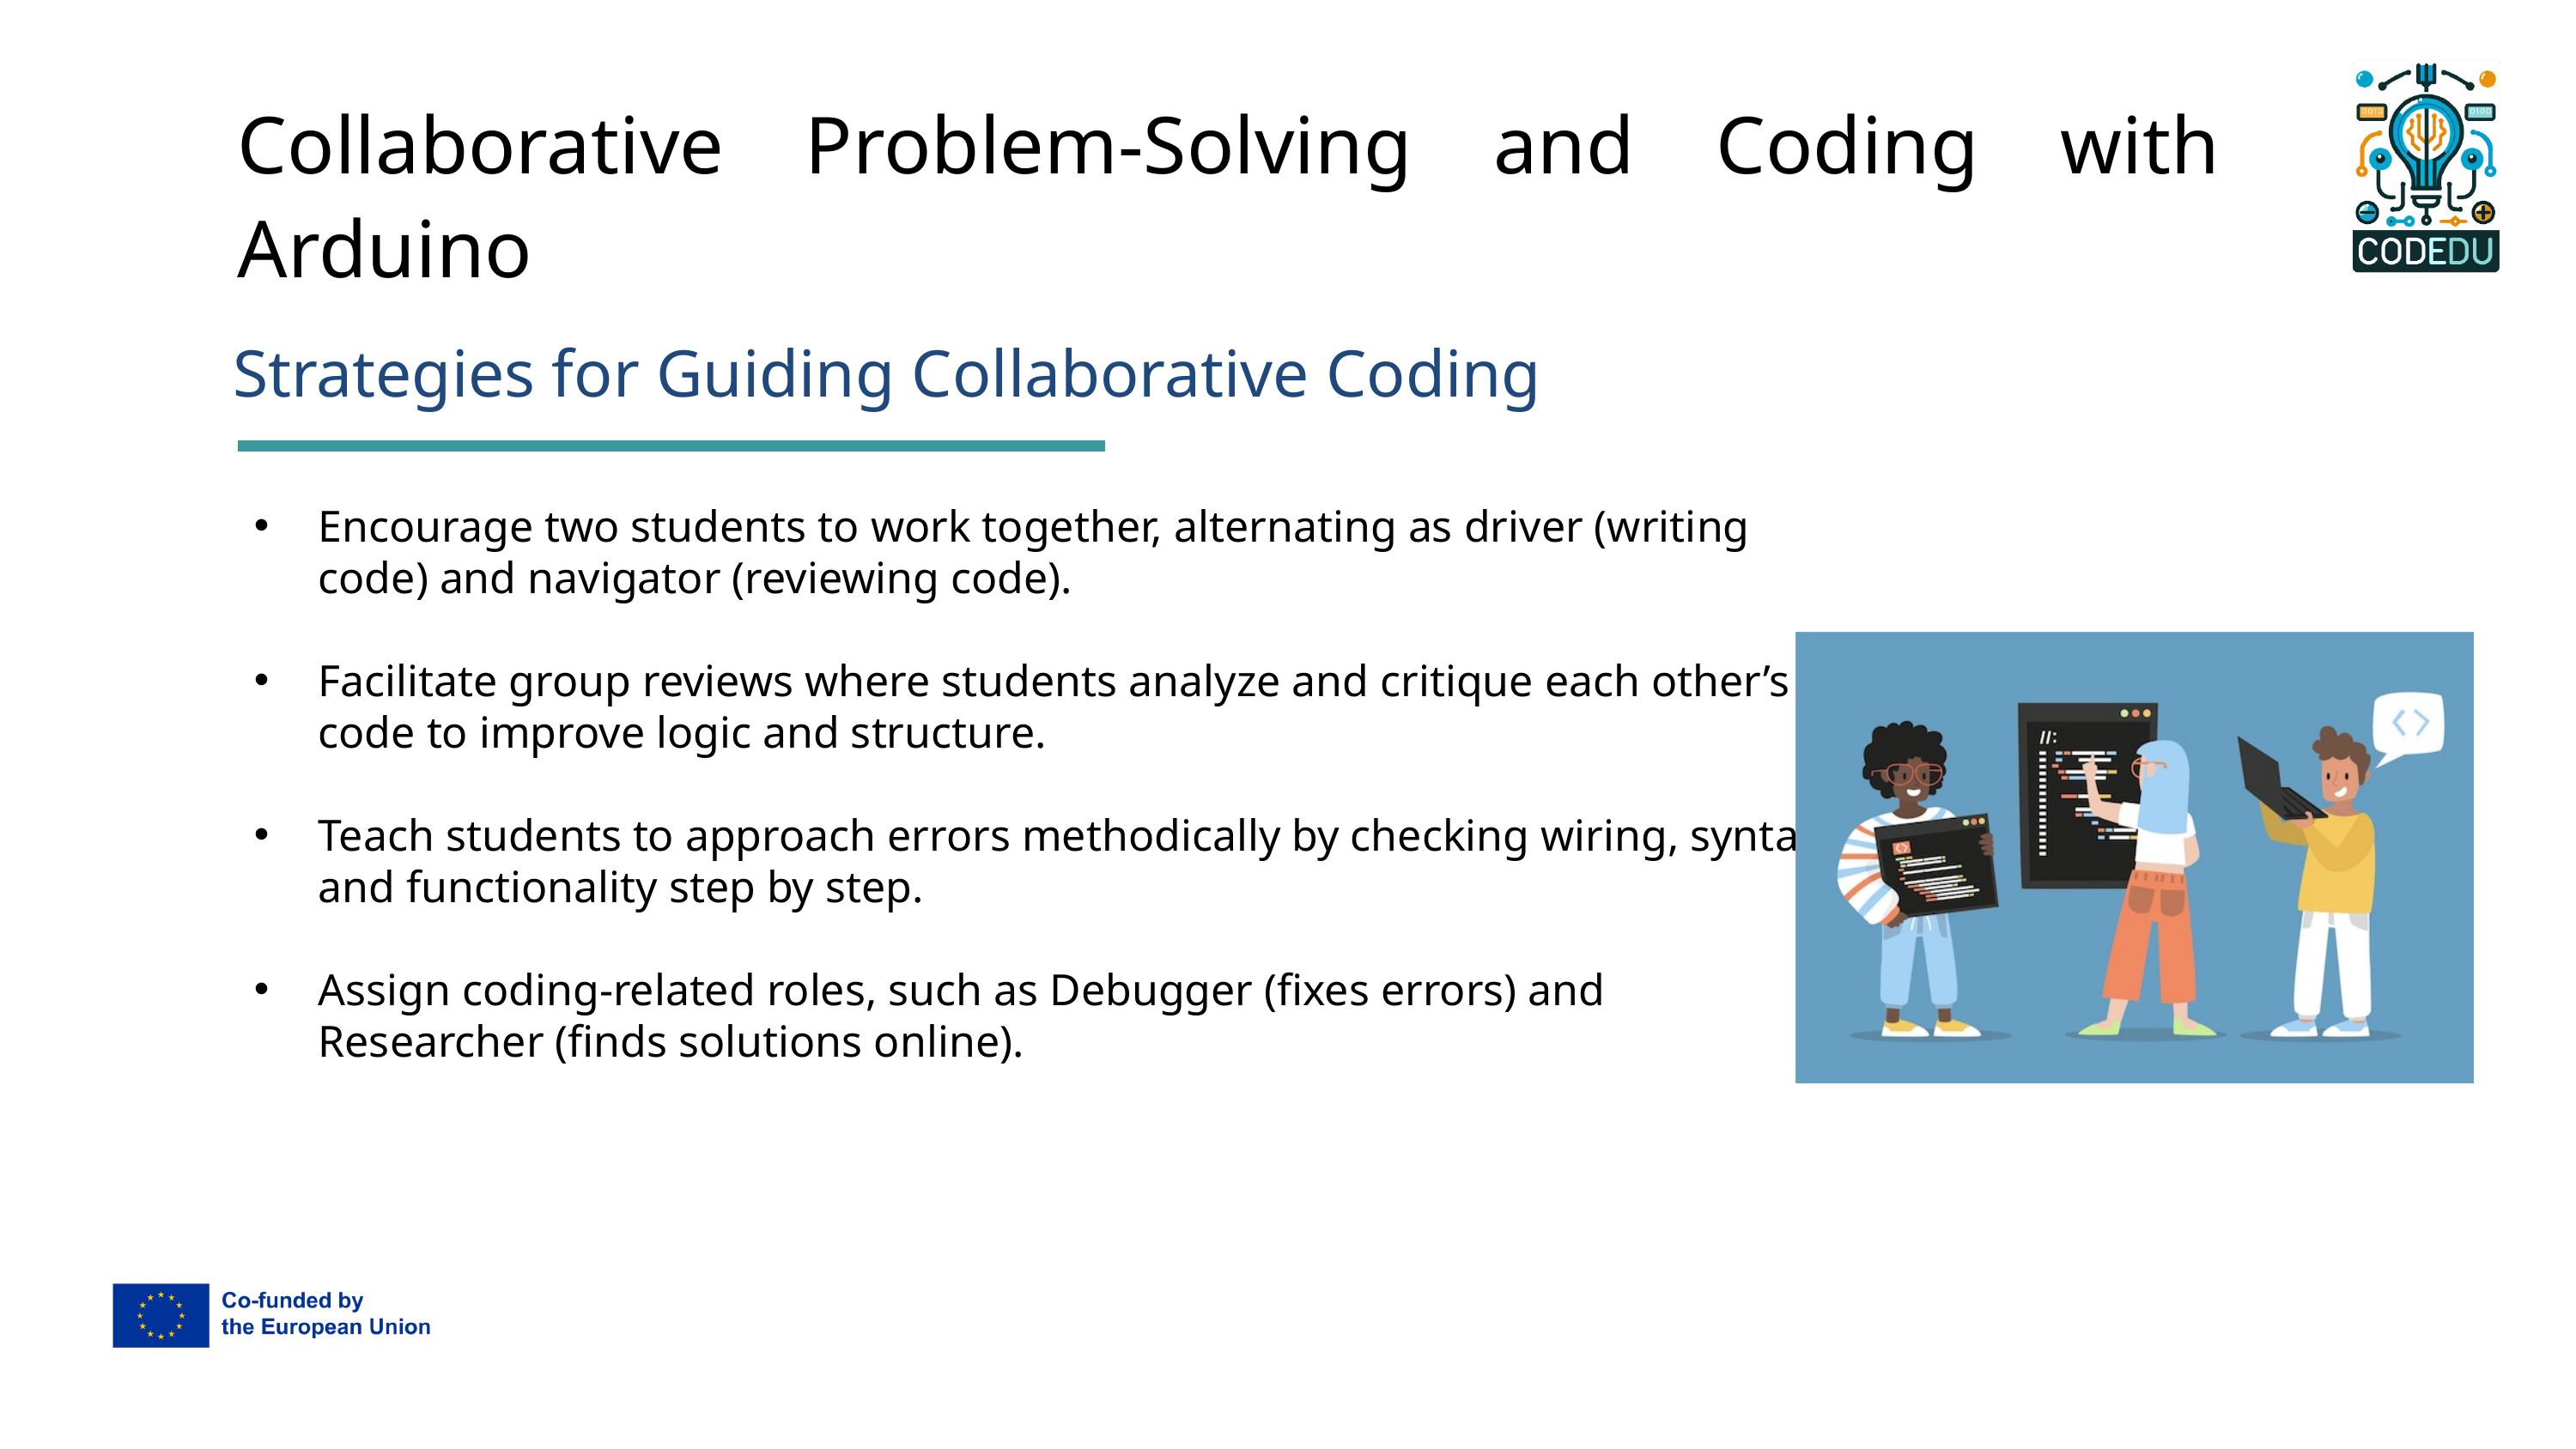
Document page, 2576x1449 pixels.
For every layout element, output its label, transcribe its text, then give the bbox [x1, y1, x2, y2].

text_box Strategies for Guiding Collaborative Coding [233, 296, 2387, 410]
picture [1795, 632, 2475, 1084]
text_box [107, 1278, 443, 1353]
picture [2221, 0, 2576, 395]
text_box Collaborative Problem-Solving and Coding with Arduino [237, 85, 2217, 294]
text_box Encourage two students to work together, alternating as driver (writing code) and navigator (reviewing code). Facilitate group reviews where students analyze and critique each other’s code to improve logic and structure. Teach students to approach errors methodically by checking wiring, syntax, and functionality step by step. Assign coding-related roles, such as Debugger (fixes errors) and Researcher (finds solutions online). [240, 486, 1850, 1229]
